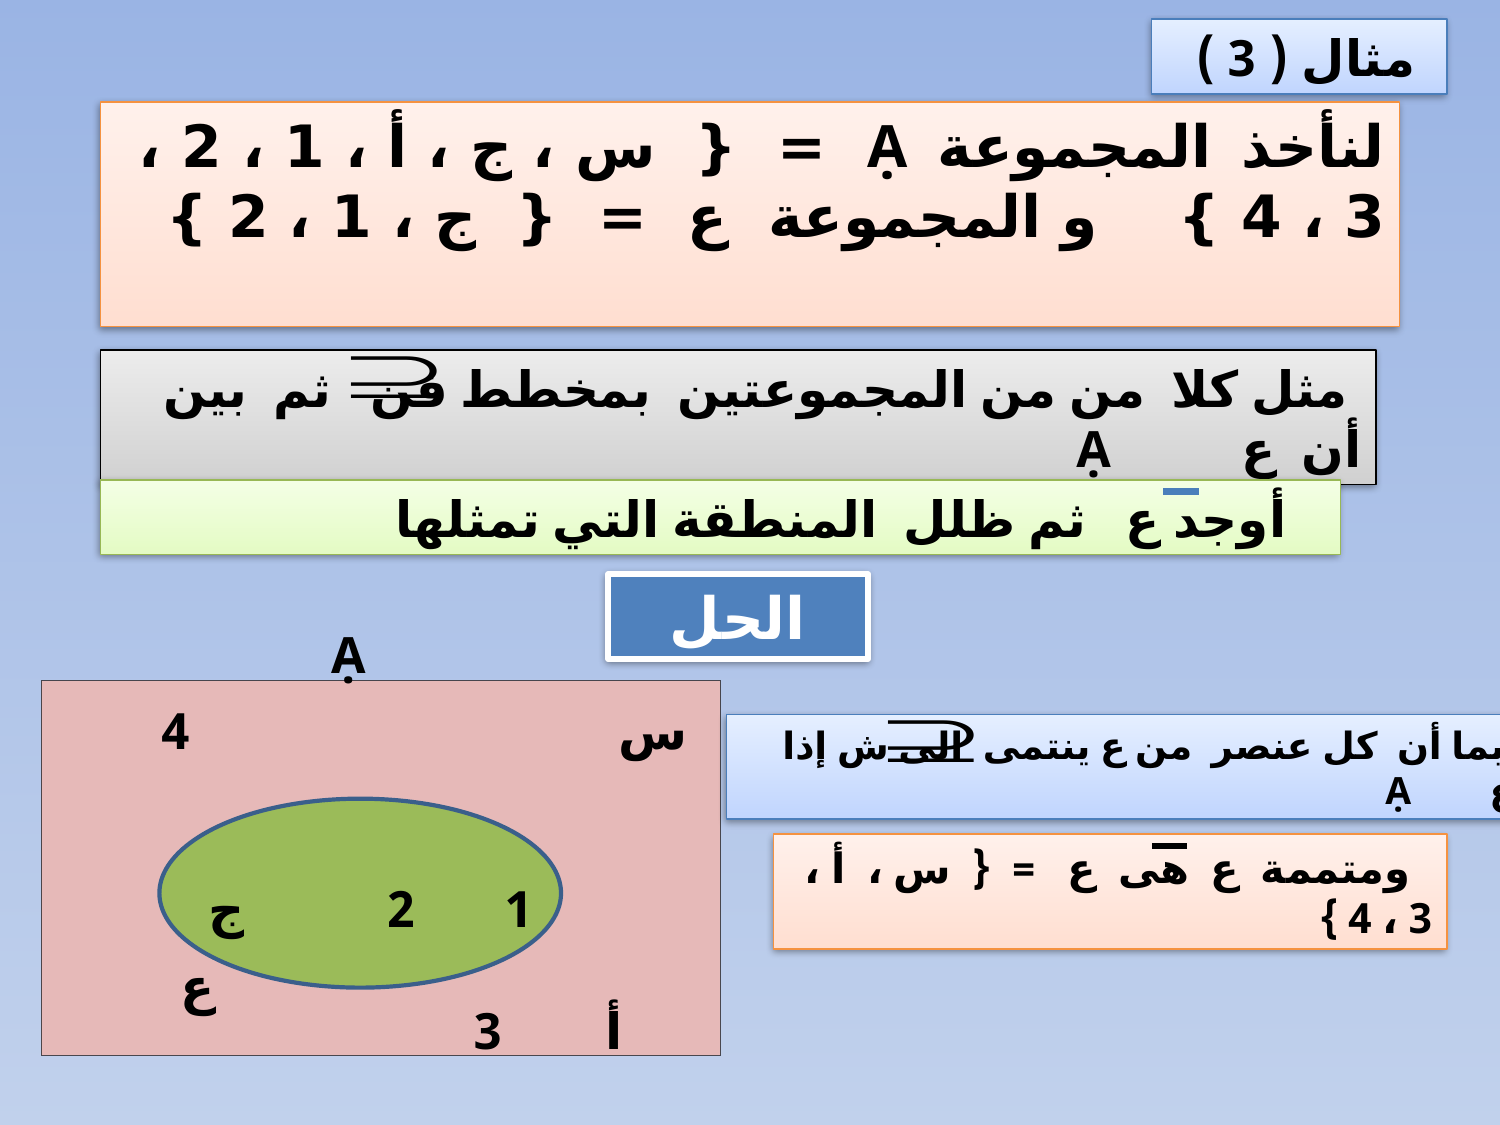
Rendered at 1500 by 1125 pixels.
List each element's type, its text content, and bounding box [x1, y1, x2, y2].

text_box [312, 349, 462, 423]
text_box [41, 680, 262, 691]
text_box لنأخذ المجموعة Ạ = { س ، ج ، أ ، 1 ، 2 ، 3 ، 4 } و المجموعة ع = { ج ، 1 ، 2 } [100, 101, 1400, 327]
text_box [411, 680, 721, 1056]
text_box مثال ( 3 ) [1151, 18, 1448, 95]
text_box بما أن كل عنصر من ع ينتمى الى ش إذا ع Ạ [726, 714, 1500, 820]
text_box الحل [605, 571, 871, 662]
text_box ع [123, 947, 272, 1023]
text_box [849, 714, 999, 788]
text_box مثل كلا من من المجموعتين بمخطط فن ثم بين أن ع Ạ [100, 349, 1377, 485]
text_box Ạ [262, 616, 411, 691]
text_box أوجد ع ثم ظلل المنطقة التي تمثلها [100, 479, 1341, 555]
text_box ومتممة ع هى ع = { س ، أ ، 3 ، 4 } [773, 833, 1448, 950]
text_box س 4 أ 3 [0, 691, 703, 1067]
